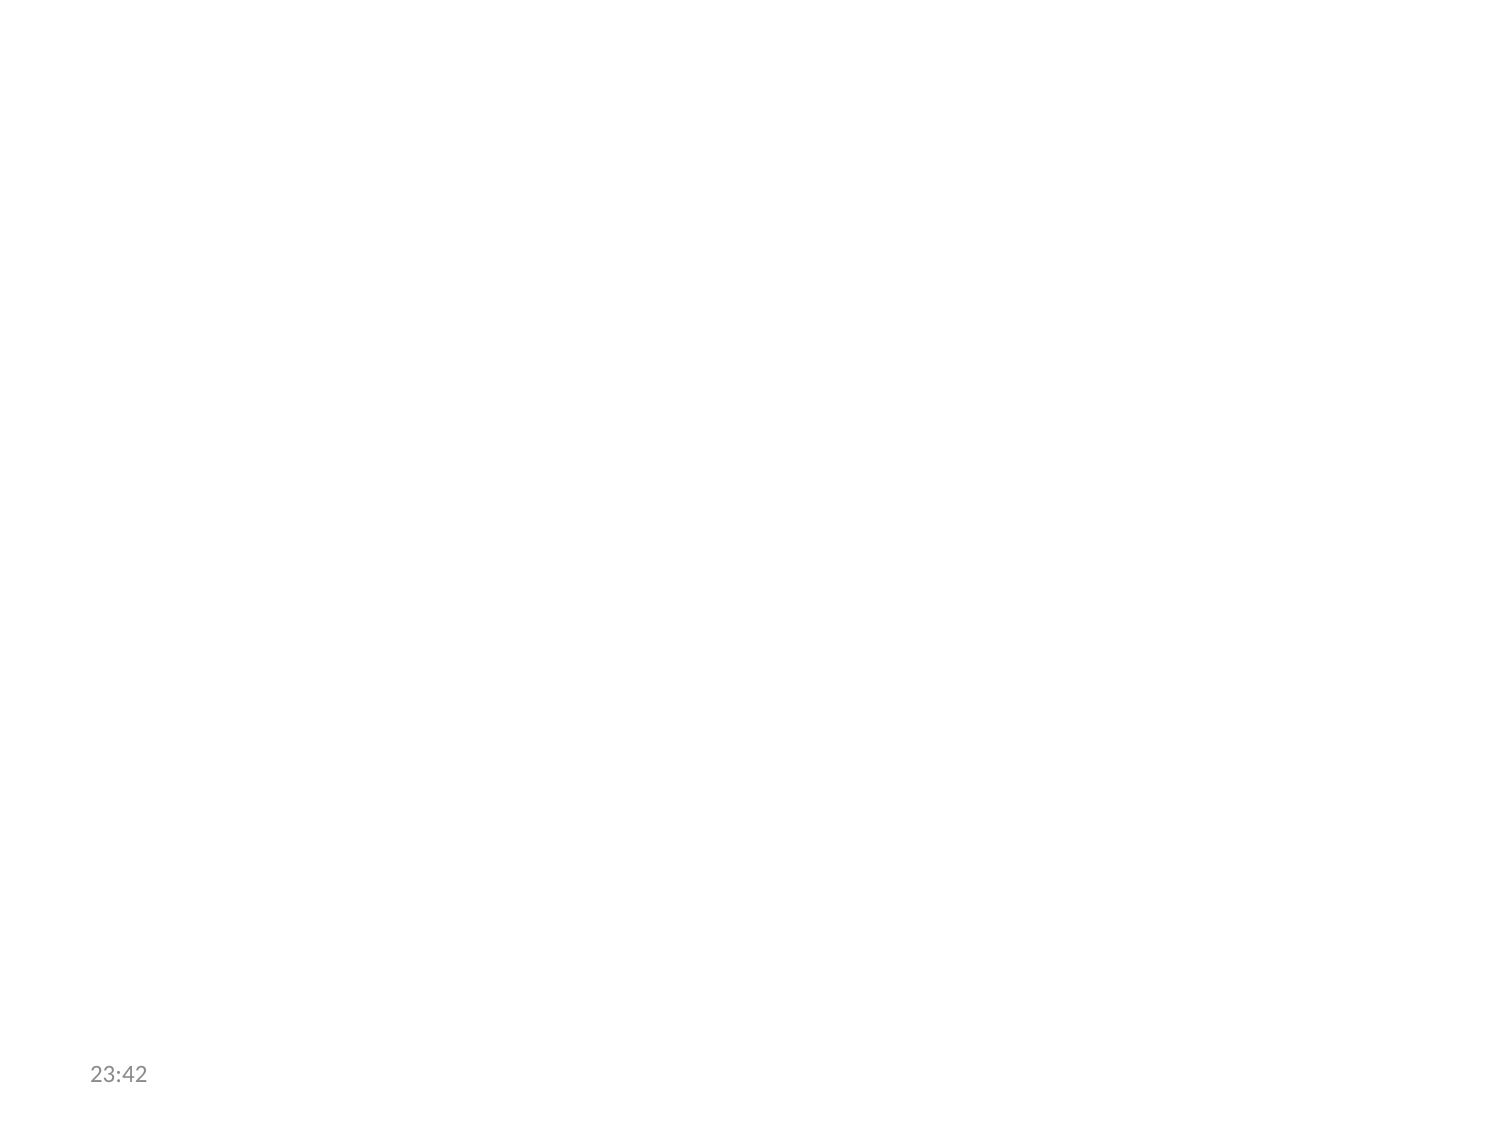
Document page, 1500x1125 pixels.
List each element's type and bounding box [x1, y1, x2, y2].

slide_number [75, 1042, 425, 1103]
